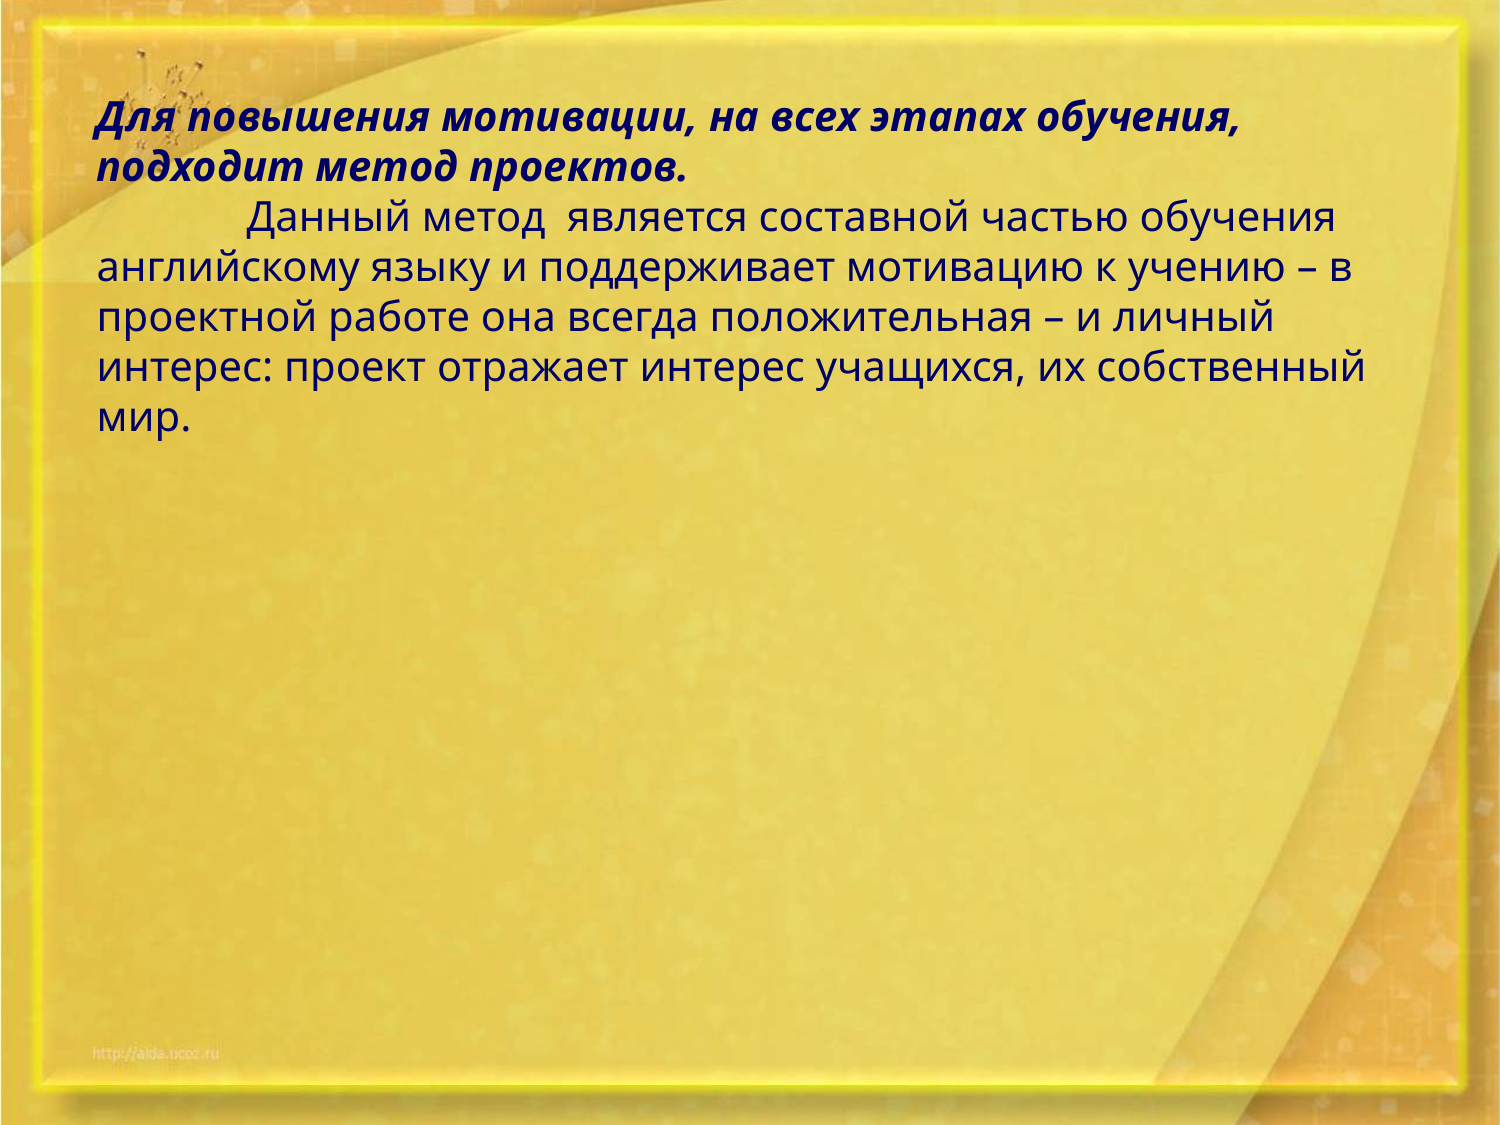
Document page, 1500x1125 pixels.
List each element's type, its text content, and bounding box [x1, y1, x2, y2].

picture [0, 0, 1500, 1125]
text_box Для повышения мотивации, на всех этапах обучения, подходит метод проектов. Данный метод является составной частью обучения английскому языку и поддерживает мотивацию к учению – в проектной работе она всегда положительная – и личный интерес: проект отражает интерес учащихся, их собственный мир. [81, 82, 1407, 447]
